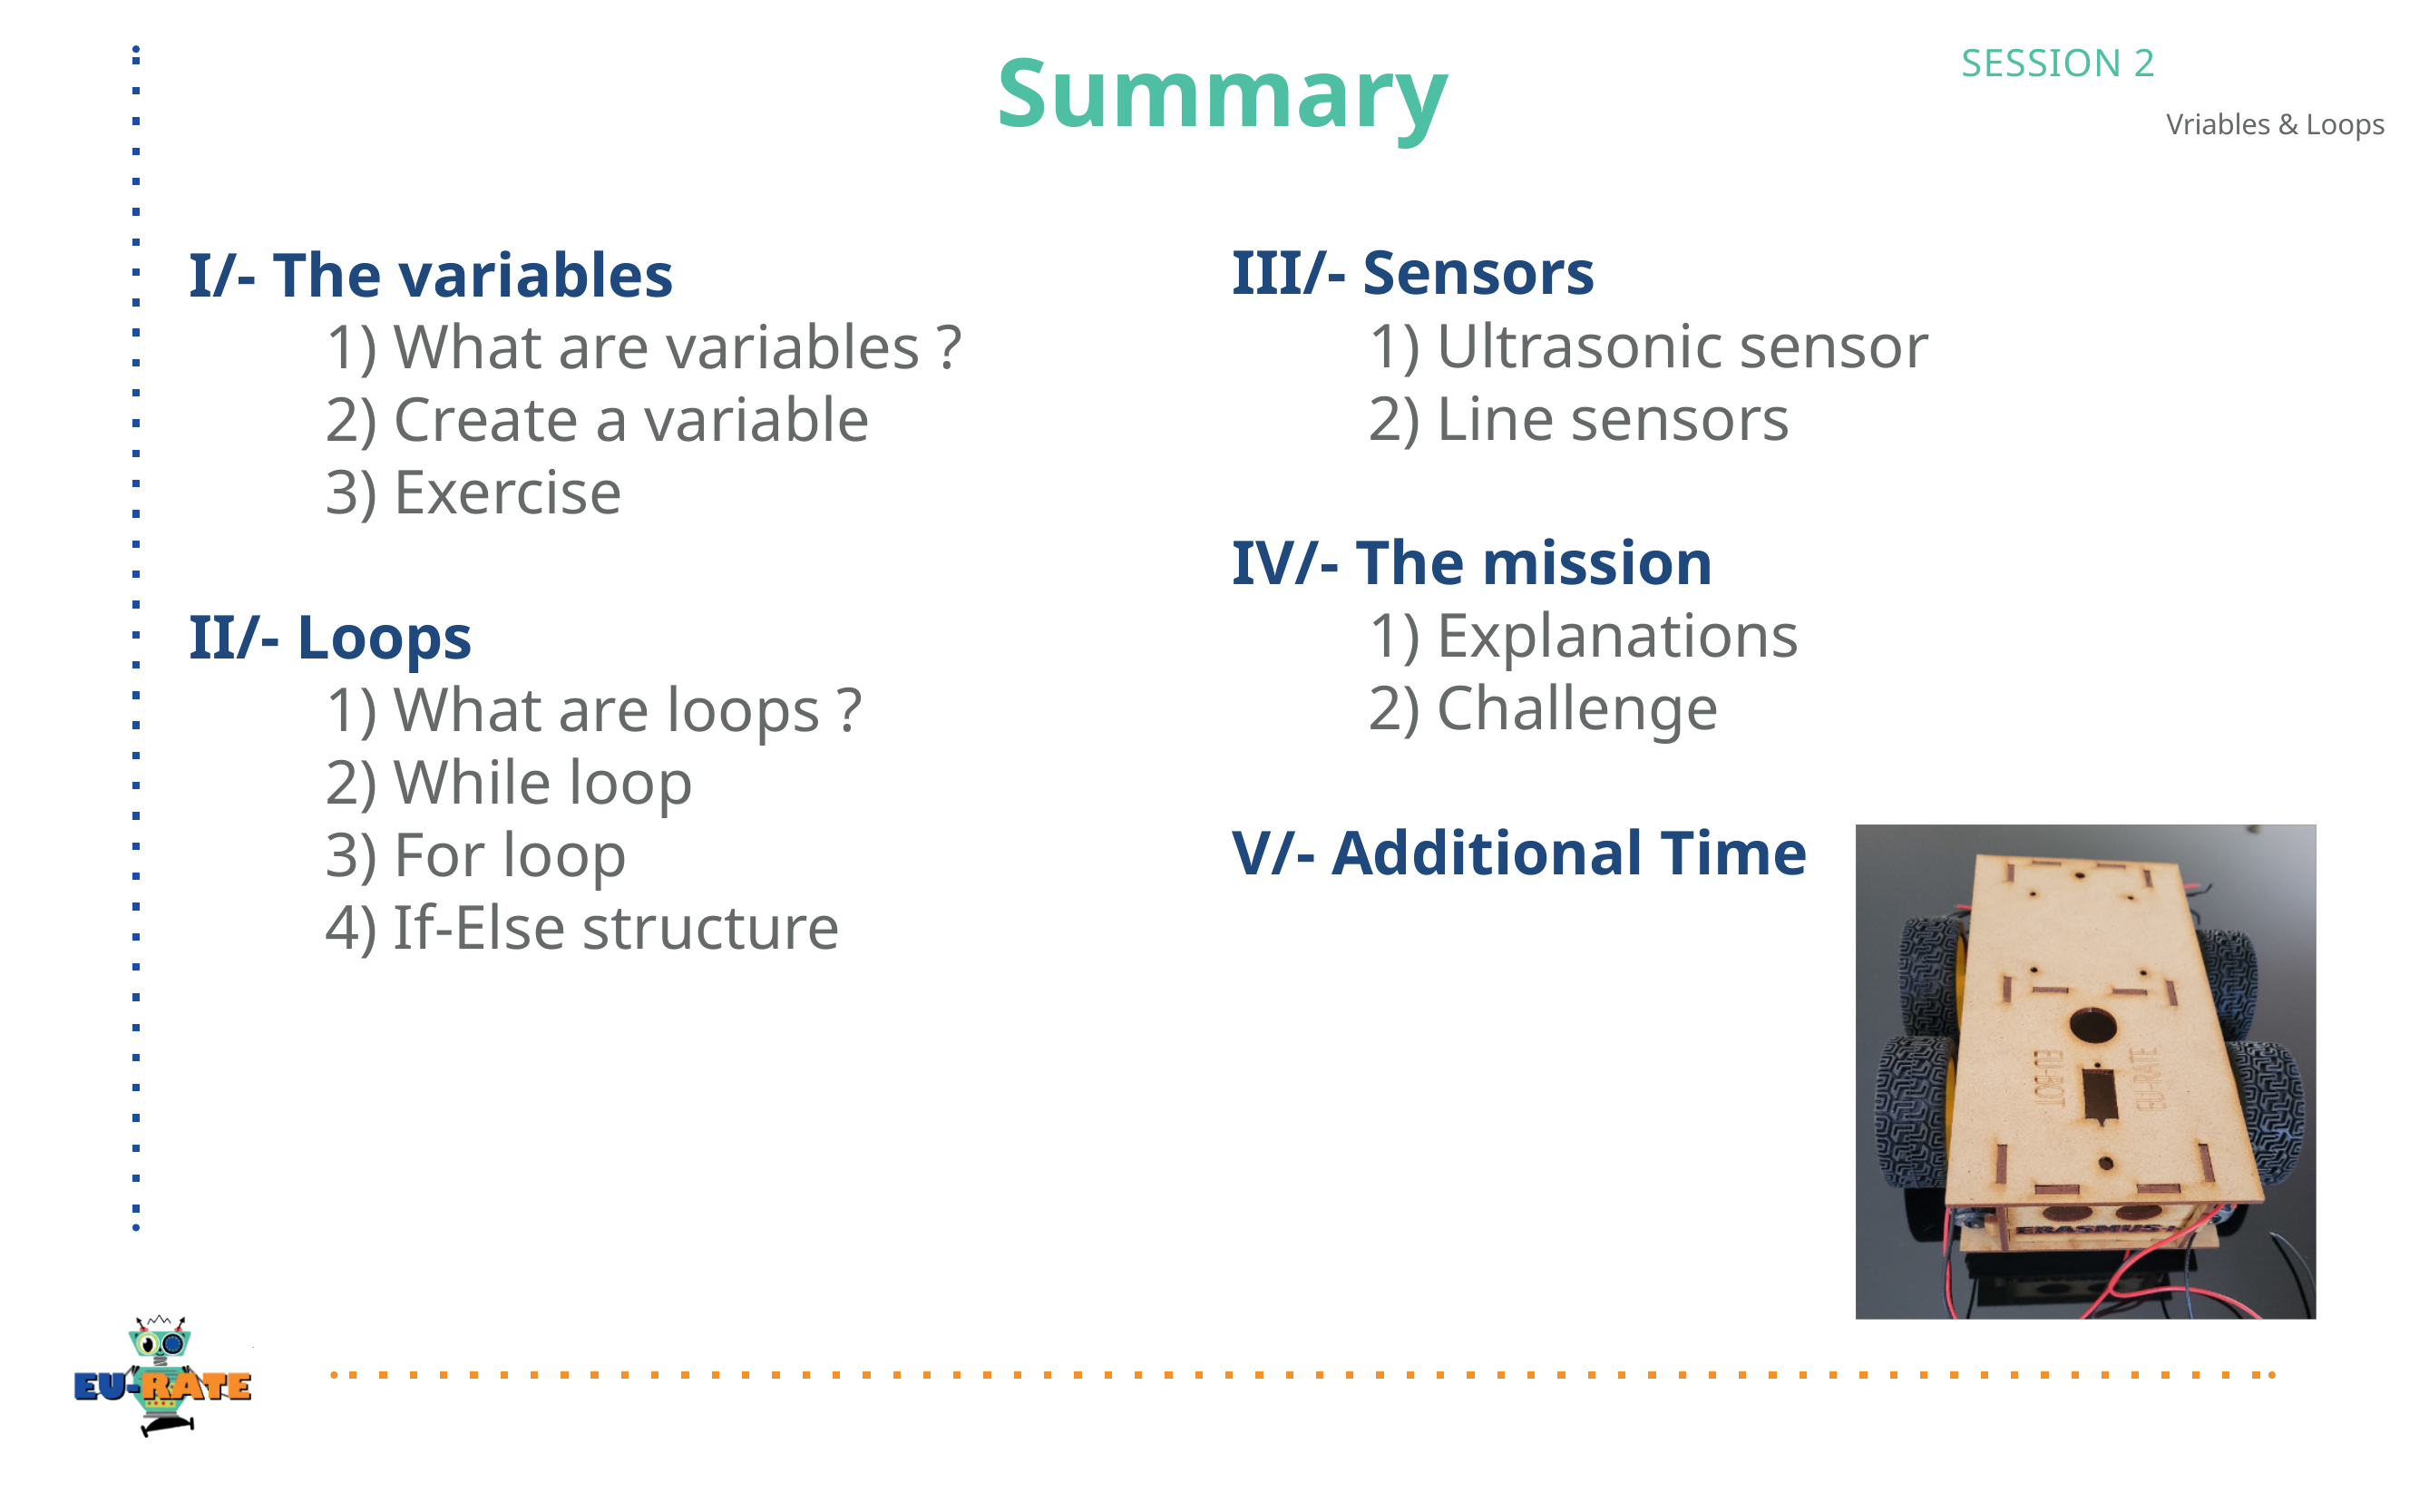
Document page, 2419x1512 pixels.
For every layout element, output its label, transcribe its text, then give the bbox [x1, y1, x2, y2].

picture [1855, 824, 2317, 1322]
text_box I/- The variables 1) What are variables ? 2) Create a variable 3) Exercise II/- Loops 1) What are loops ? 2) While loop 3) For loop 4) If-Else structure [189, 234, 1232, 1108]
picture [73, 1314, 254, 1439]
text_box SESSION 2 Vriables & Loops [1959, 36, 2419, 141]
title Summary [902, 30, 1503, 234]
text_box III/- Sensors 1) Ultrasonic sensor 2) Line sensors IV/- The mission 1) Explanations 2) Challenge V/- Additional Time [1232, 234, 2377, 1278]
